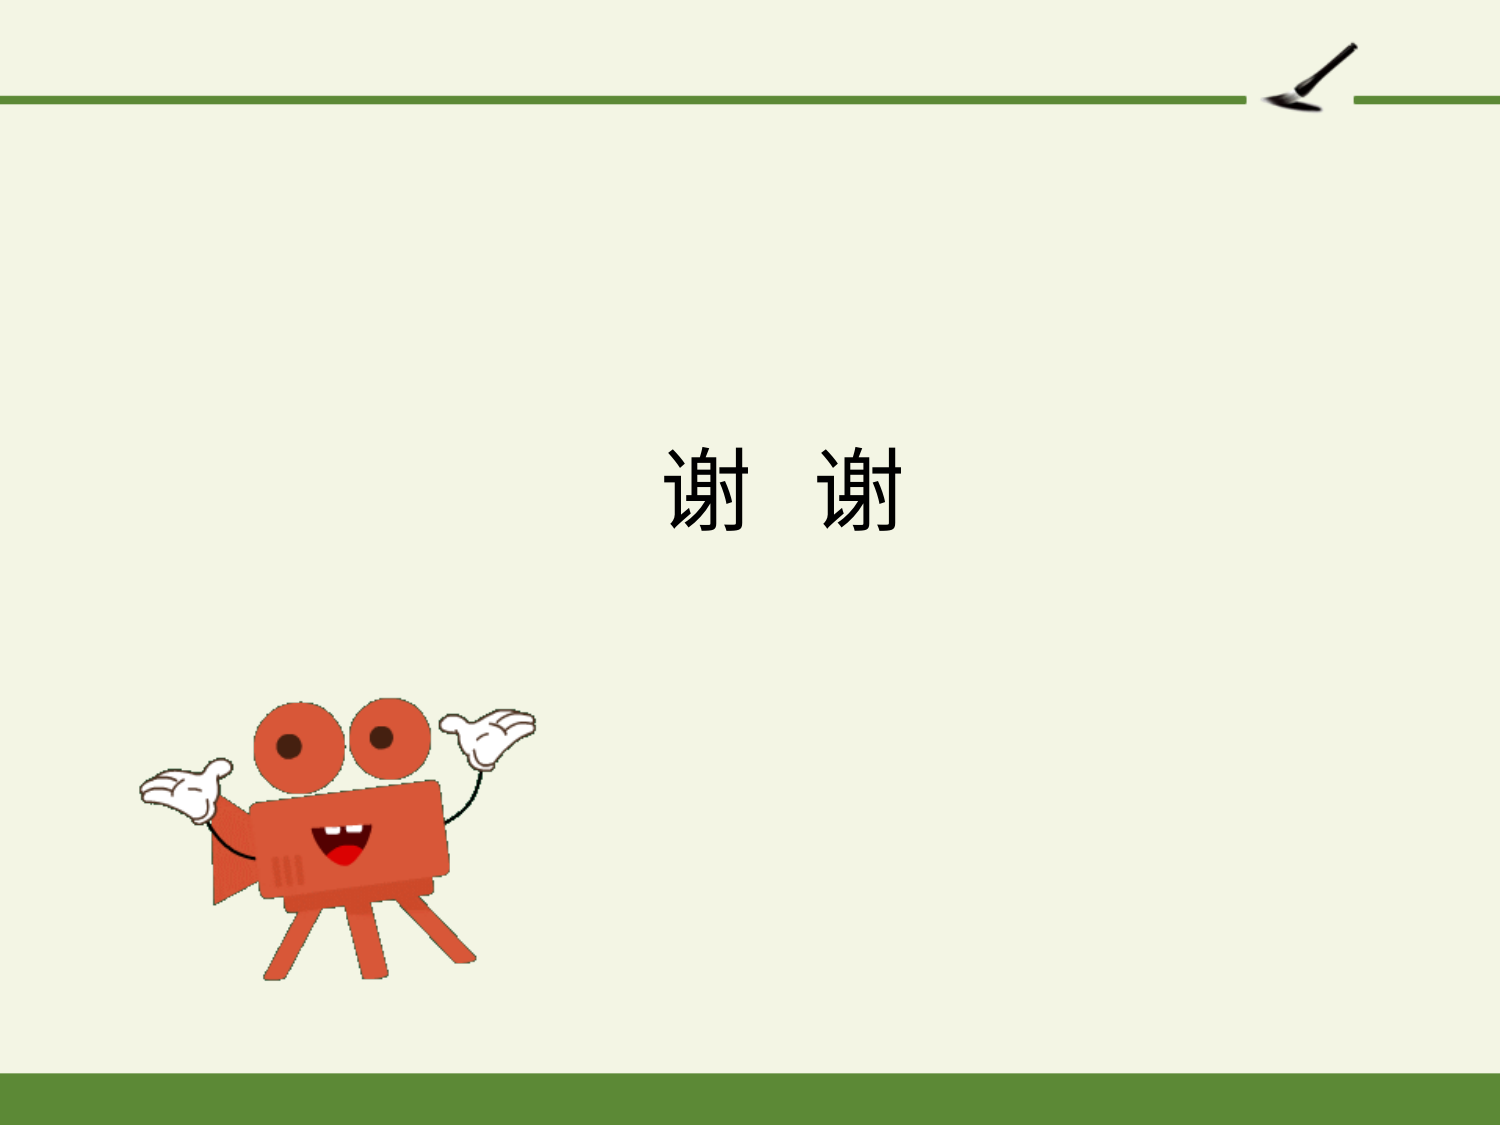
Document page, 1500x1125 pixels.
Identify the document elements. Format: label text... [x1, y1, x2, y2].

list 谢 谢 [357, 437, 1208, 713]
picture [0, 0, 1500, 1125]
